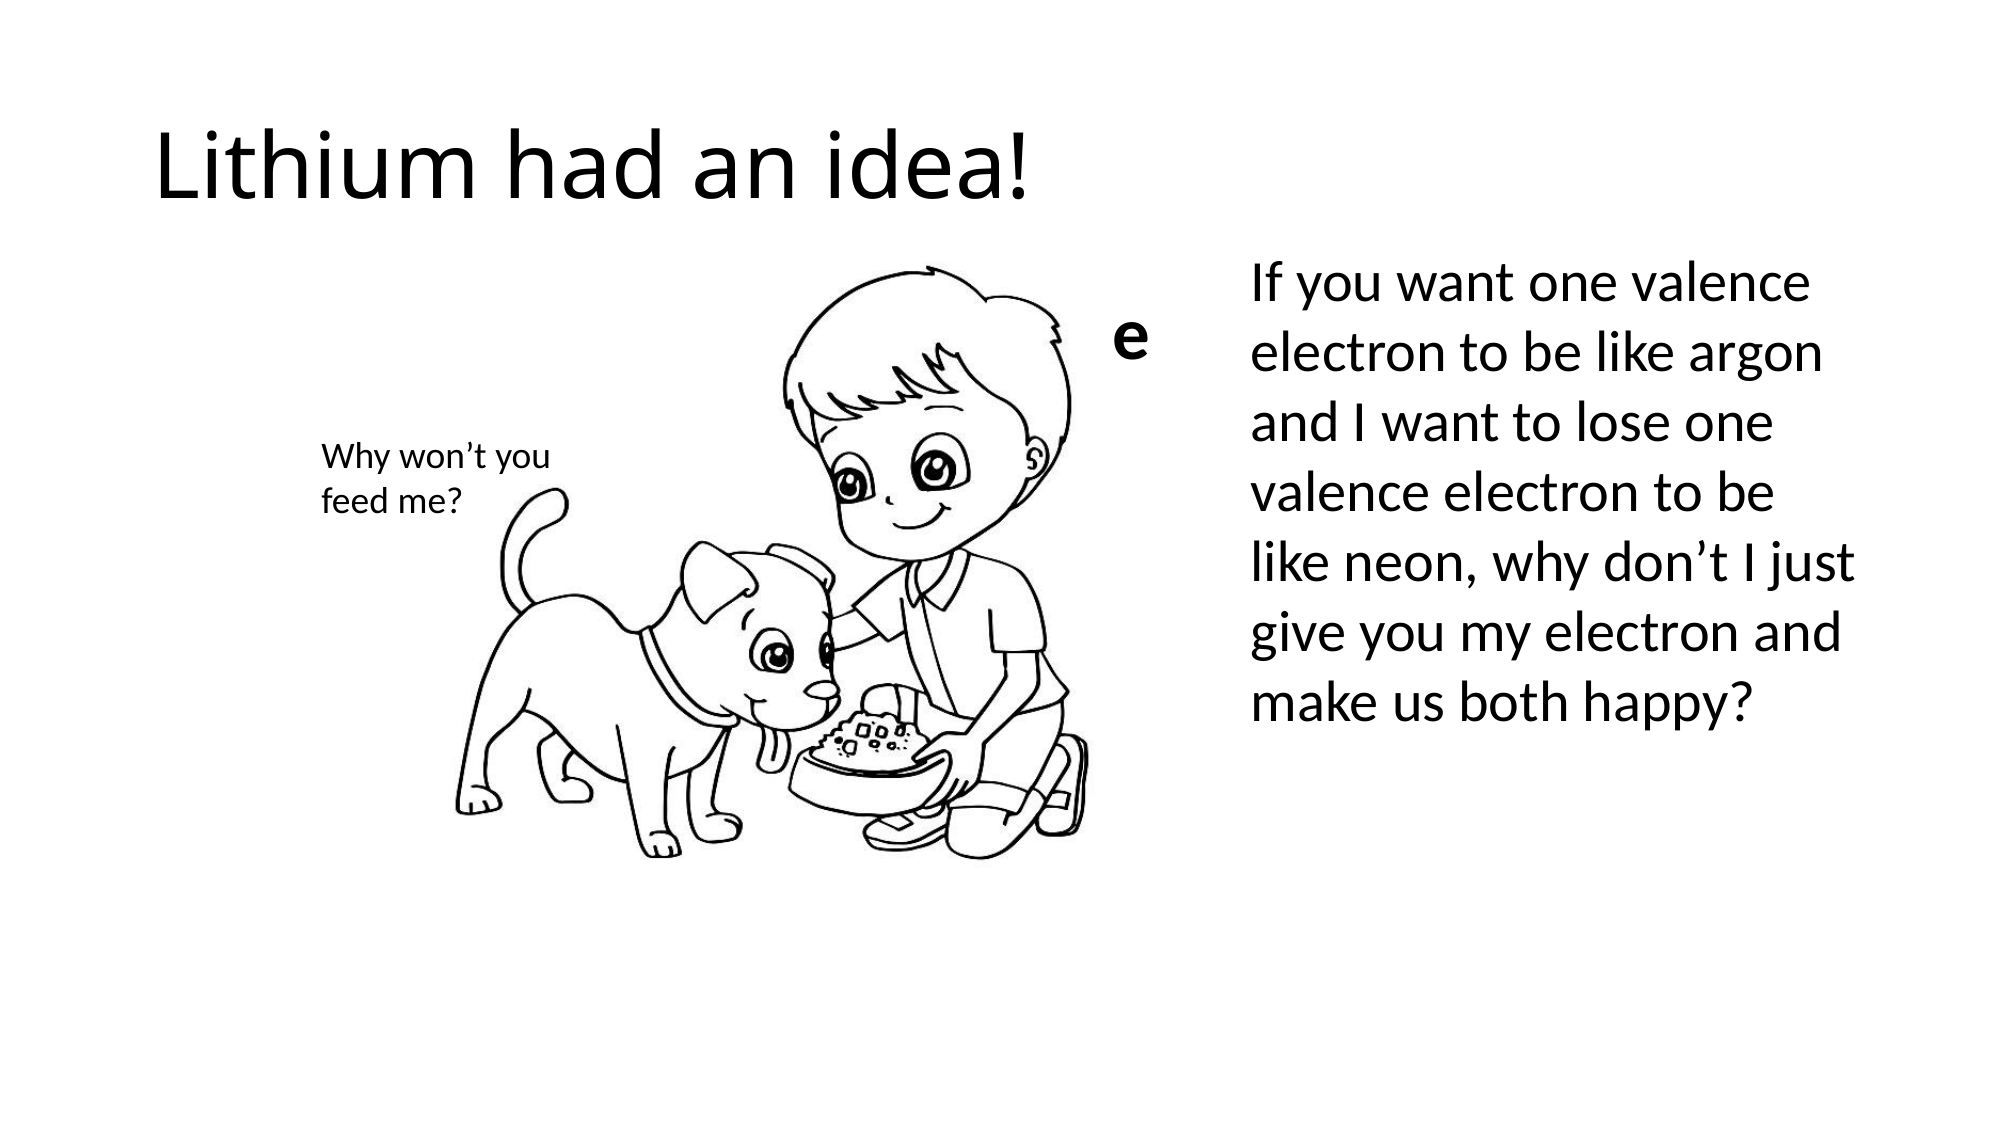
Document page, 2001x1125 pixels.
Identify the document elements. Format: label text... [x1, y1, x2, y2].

picture [445, 236, 1098, 889]
text_box e [1098, 277, 1208, 382]
title Lithium had an idea! [137, 59, 1863, 278]
text_box If you want one valence electron to be like argon and I want to lose one valence electron to be like neon, why don’t I just give you my electron and make us both happy? [1236, 236, 1874, 741]
text_box Why won’t you feed me? [306, 423, 445, 529]
